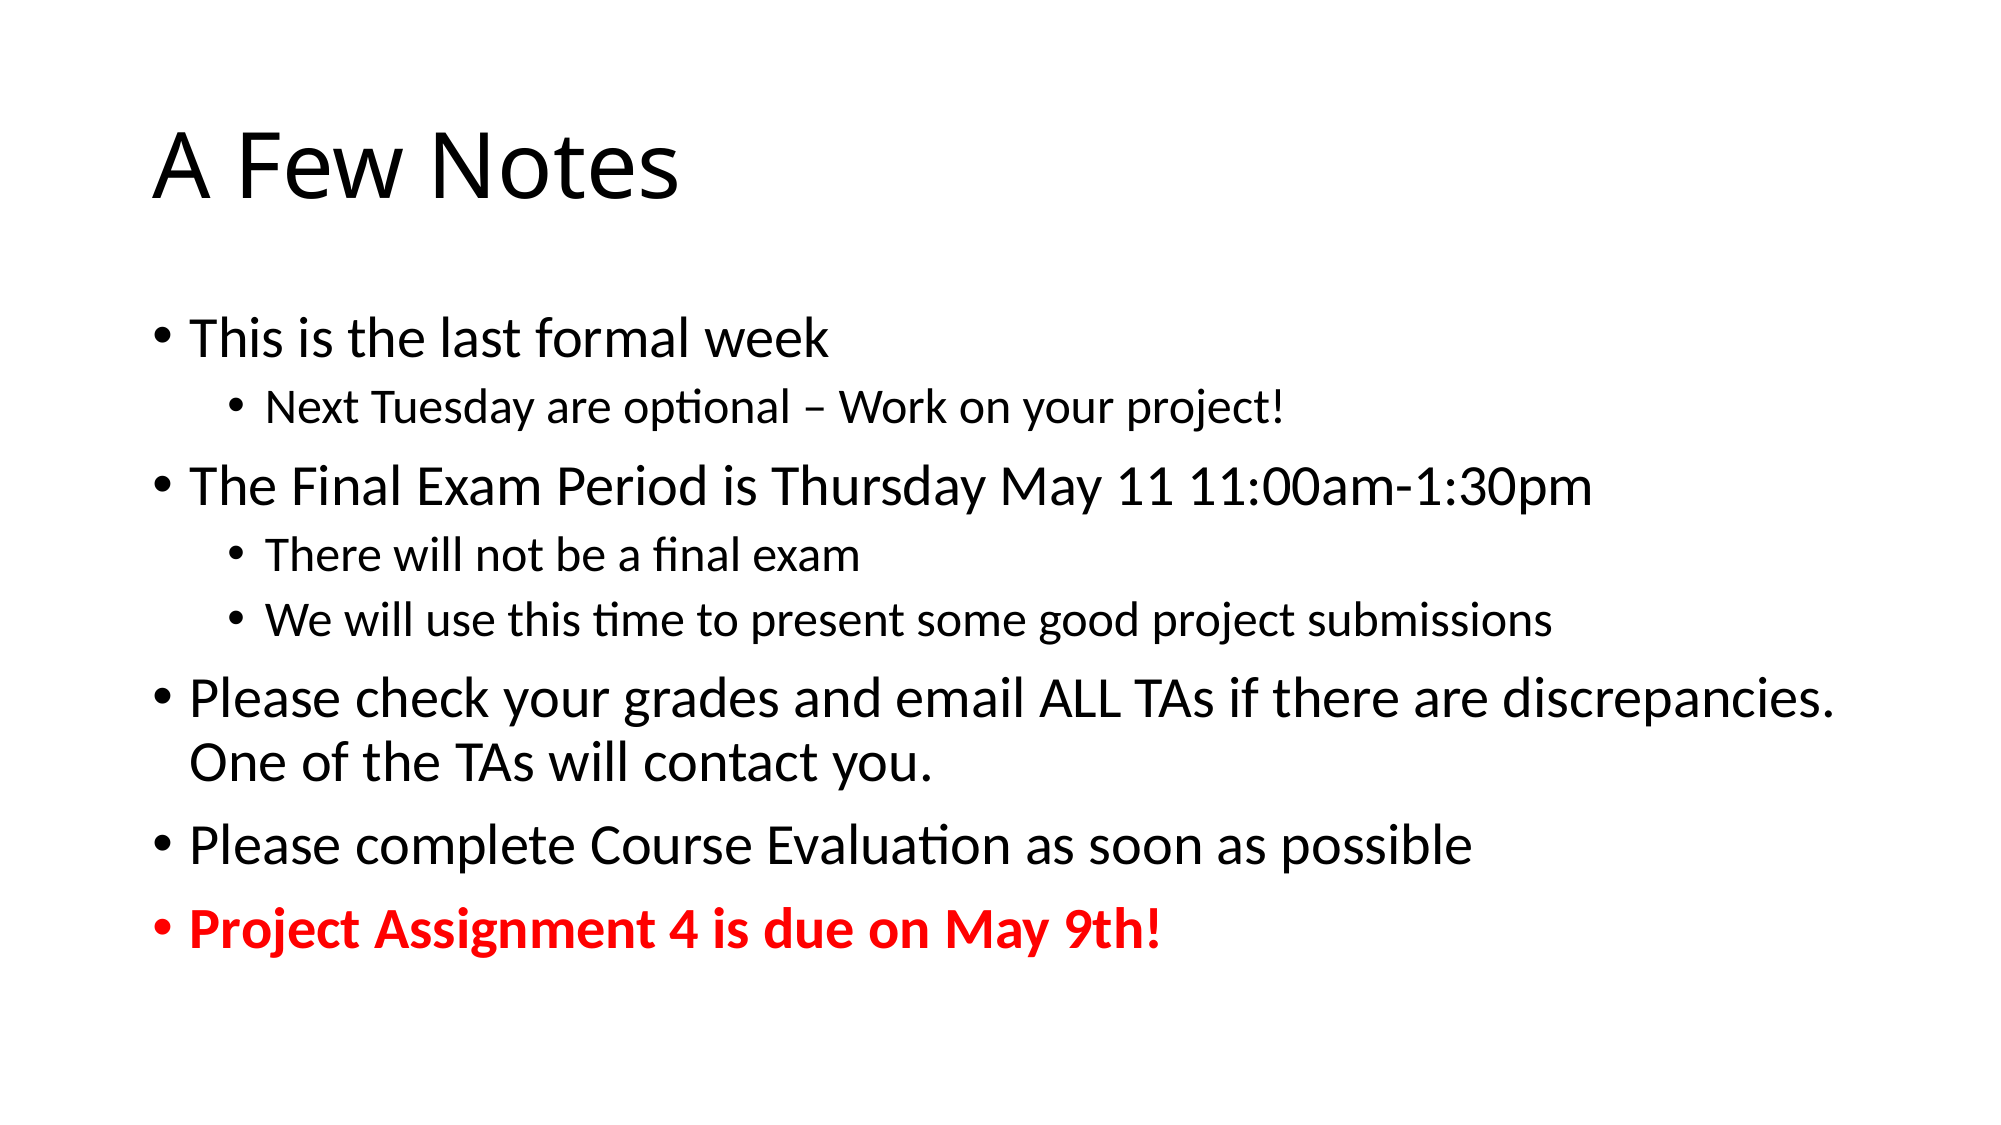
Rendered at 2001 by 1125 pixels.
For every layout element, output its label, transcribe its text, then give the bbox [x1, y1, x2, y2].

list This is the last formal week Next Tuesday are optional – Work on your project! The Final Exam Period is Thursday May 11 11:00am-1:30pm There will not be a final exam We will use this time to present some good project submissions Please check your grades and email ALL TAs if there are discrepancies. One of the TAs will contact you. Please complete Course Evaluation as soon as possible Project Assignment 4 is due on May 9th! [137, 299, 1863, 1014]
title A Few Notes [137, 59, 1863, 278]
